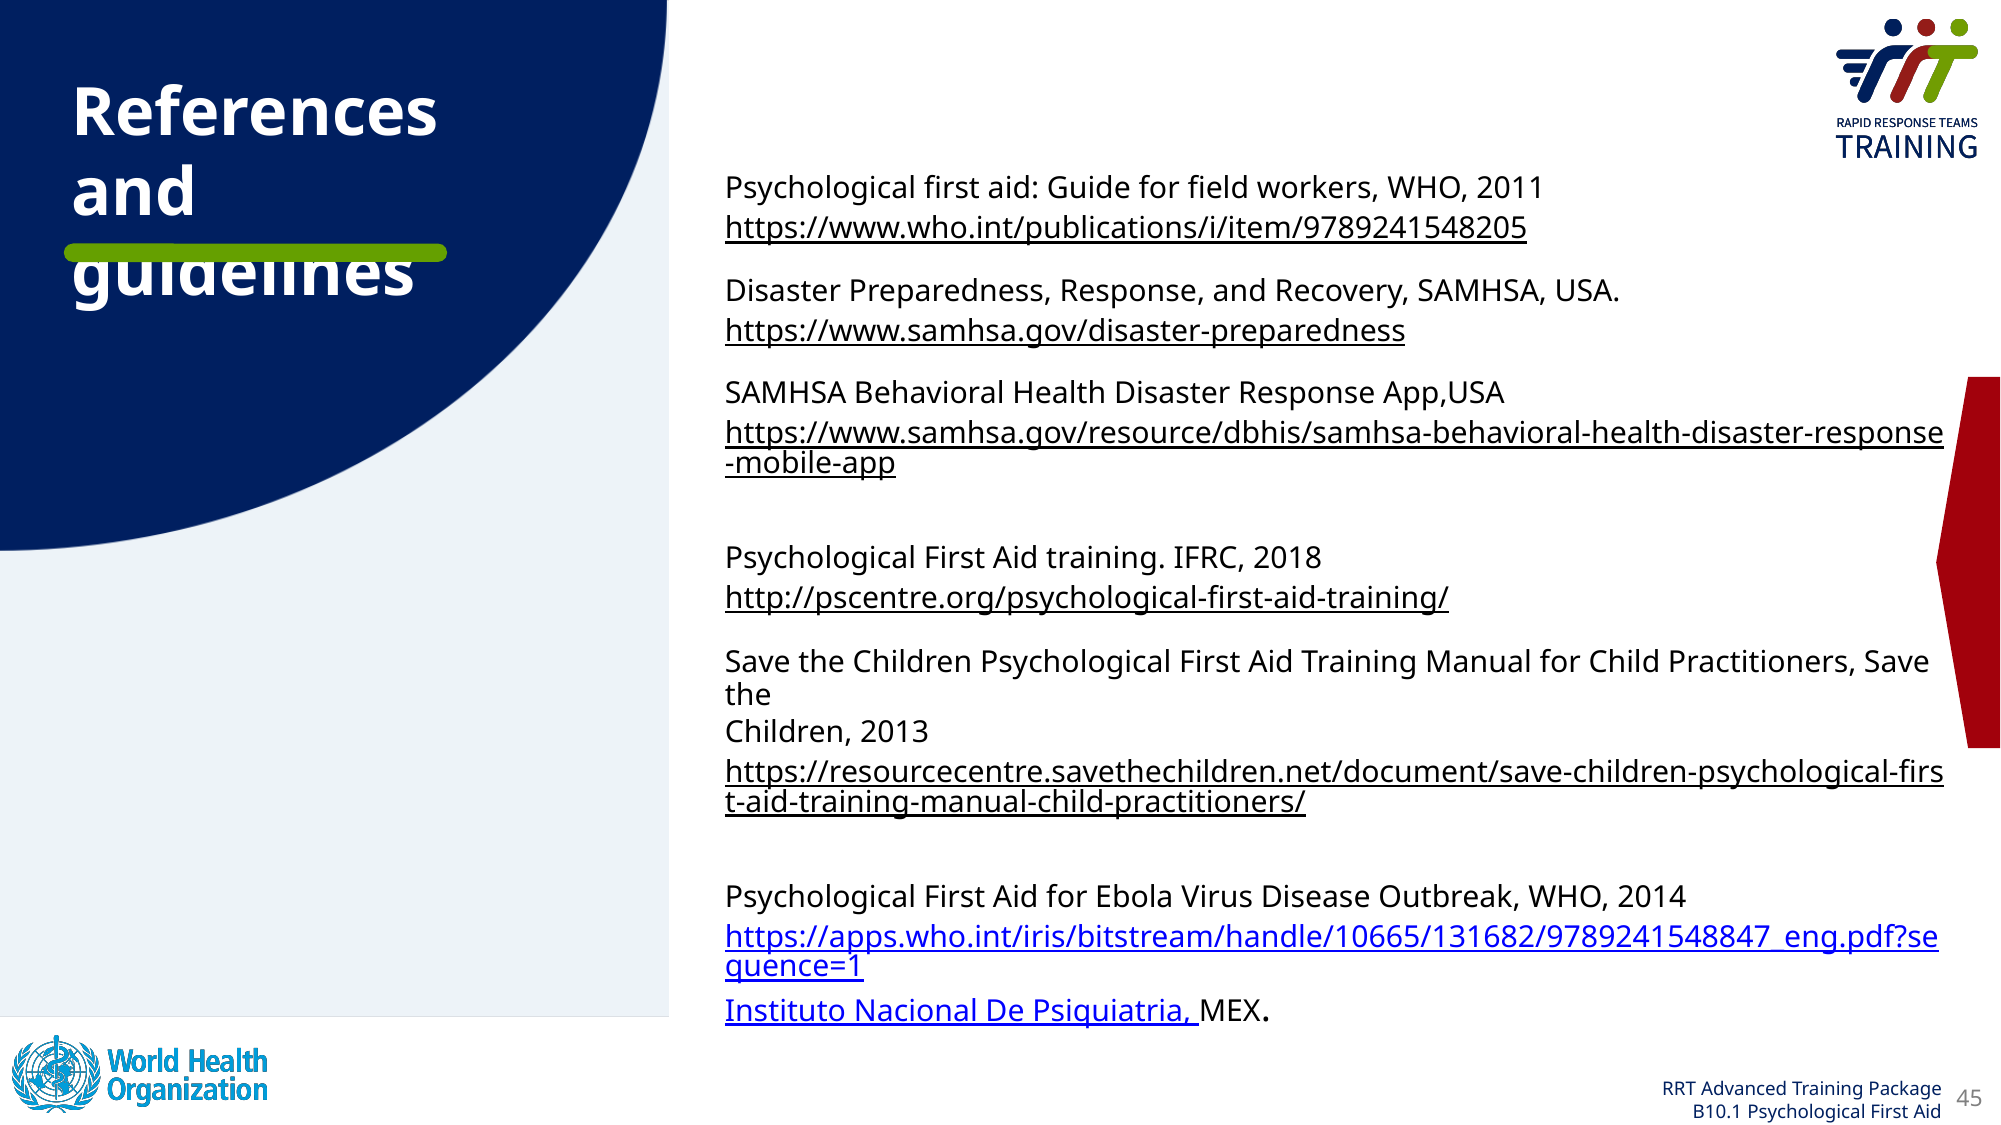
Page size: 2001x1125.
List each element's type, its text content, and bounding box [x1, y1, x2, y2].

picture [1835, 19, 1978, 167]
picture [24, 1054, 36, 1087]
list Psychological first aid: Guide for field workers, WHO, 2011 https://www.who.int/publications/i/item/9789241548205 Disaster Preparedness, Response, and Recovery, SAMHSA, USA. https://www.samhsa.gov/disaster-preparedness SAMHSA Behavioral Health Disaster Response App,USA https://www.samhsa.gov/resource/dbhis/samhsa-behavioral-health-disaster-response-mobile-app Psychological First Aid training. IFRC, 2018 http://pscentre.org/psychological-first-aid-training/ Save the Children Psychological First Aid Training Manual for Child Practitioners, Save the Children, 2013 https://resourcecentre.savethechildren.net/document/save-children-psychological-first-aid-training-manual-child-practitioners/ Psychological First Aid for Ebola Virus Disease Outbreak, WHO, 2014 https://apps.who.int/iris/bitstream/handle/10665/131682/9789241548847_eng.pdf?sequence=1 Instituto Nacional De Psiquiatria, MEX. [716, 123, 1953, 1035]
picture [34, 1054, 43, 1078]
picture [40, 1062, 47, 1070]
picture [0, 0, 669, 1018]
picture [59, 1035, 267, 1113]
picture [22, 1062, 26, 1077]
picture [71, 1053, 90, 1091]
picture [50, 1108, 62, 1113]
picture [46, 1056, 54, 1062]
picture [12, 1035, 54, 1068]
picture [30, 1083, 37, 1091]
picture [36, 1088, 78, 1105]
picture [12, 1083, 48, 1113]
